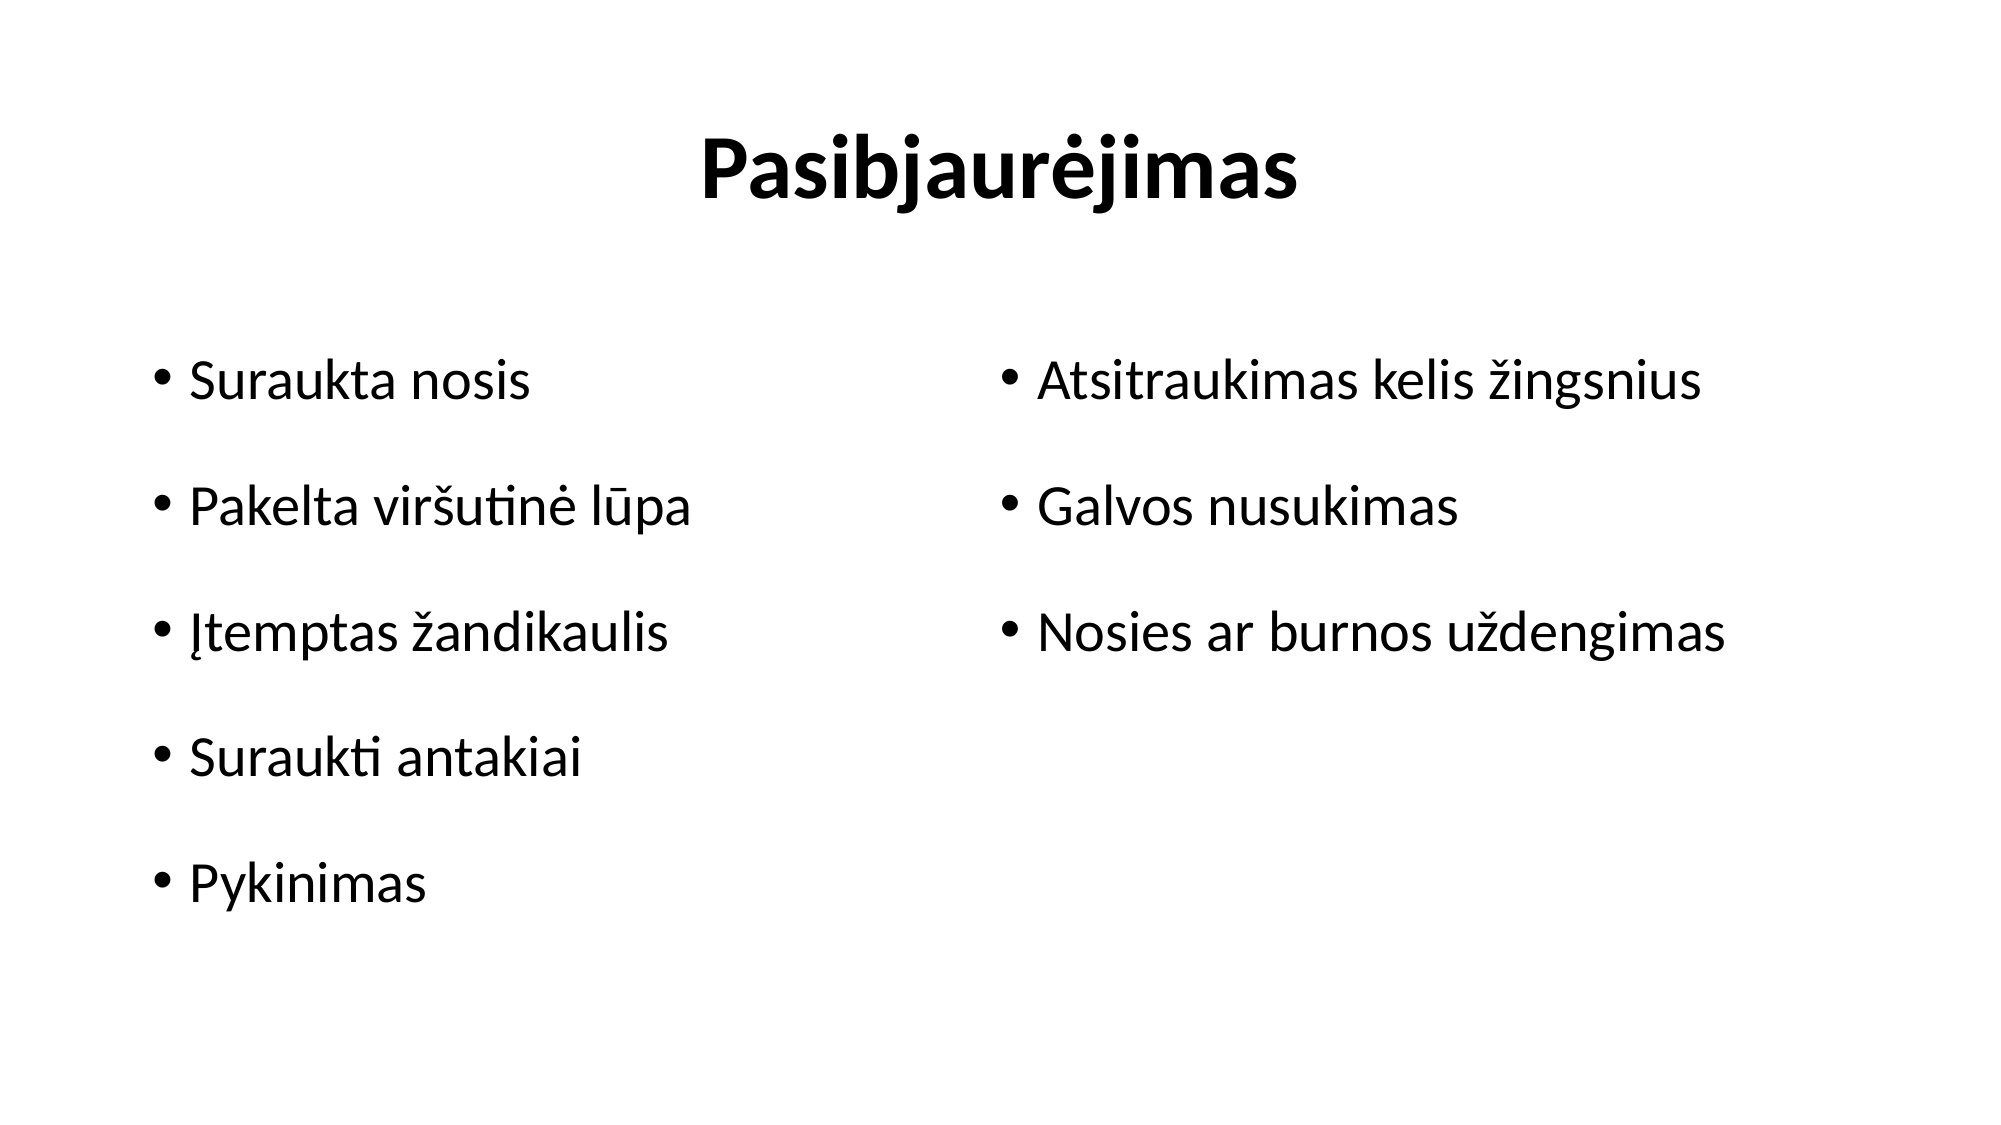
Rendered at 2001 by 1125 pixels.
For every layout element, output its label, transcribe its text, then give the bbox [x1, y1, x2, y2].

title Pasibjaurėjimas [137, 59, 1863, 278]
list Suraukta nosis Pakelta viršutinė lūpa Įtemptas žandikaulis Suraukti antakiai Pykinimas Atsitraukimas kelis žingsnius Galvos nusukimas Nosies ar burnos uždengimas [137, 299, 1863, 1014]
